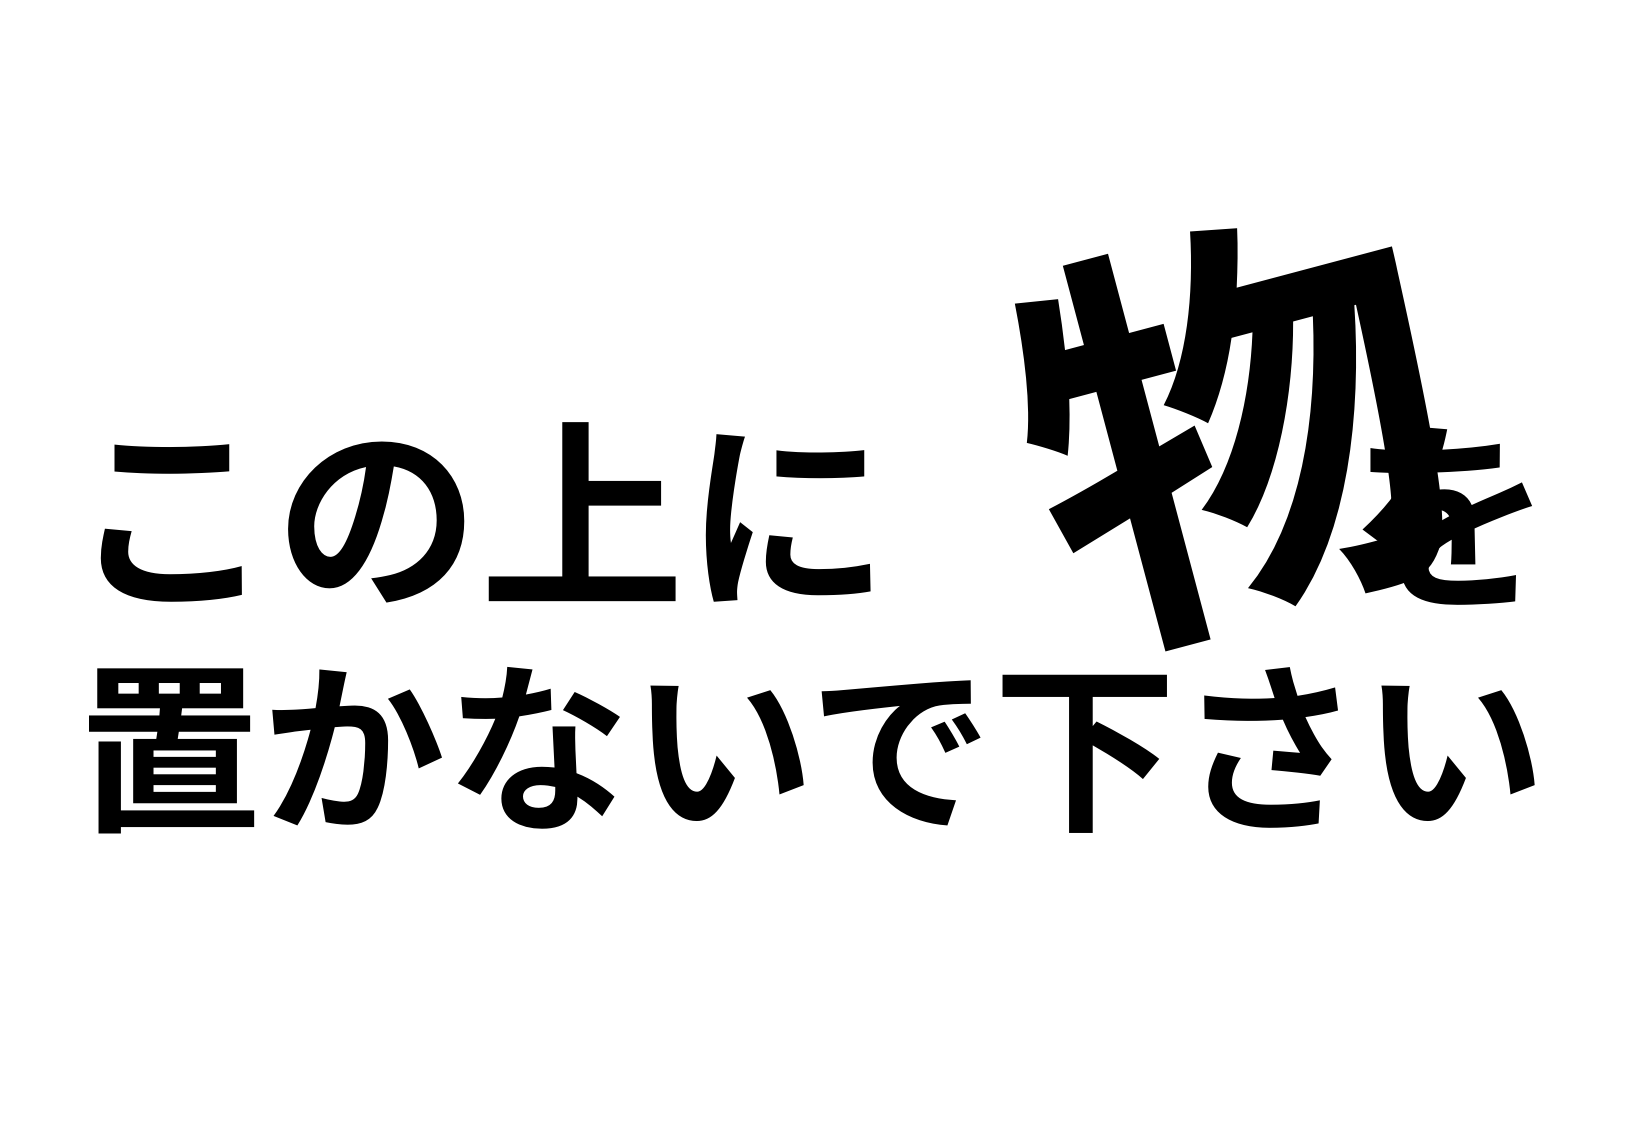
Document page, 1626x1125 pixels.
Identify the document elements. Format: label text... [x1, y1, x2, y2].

text_box 物 [945, 161, 1311, 730]
text_box この上に を 置かないで下さい [0, 382, 1625, 862]
